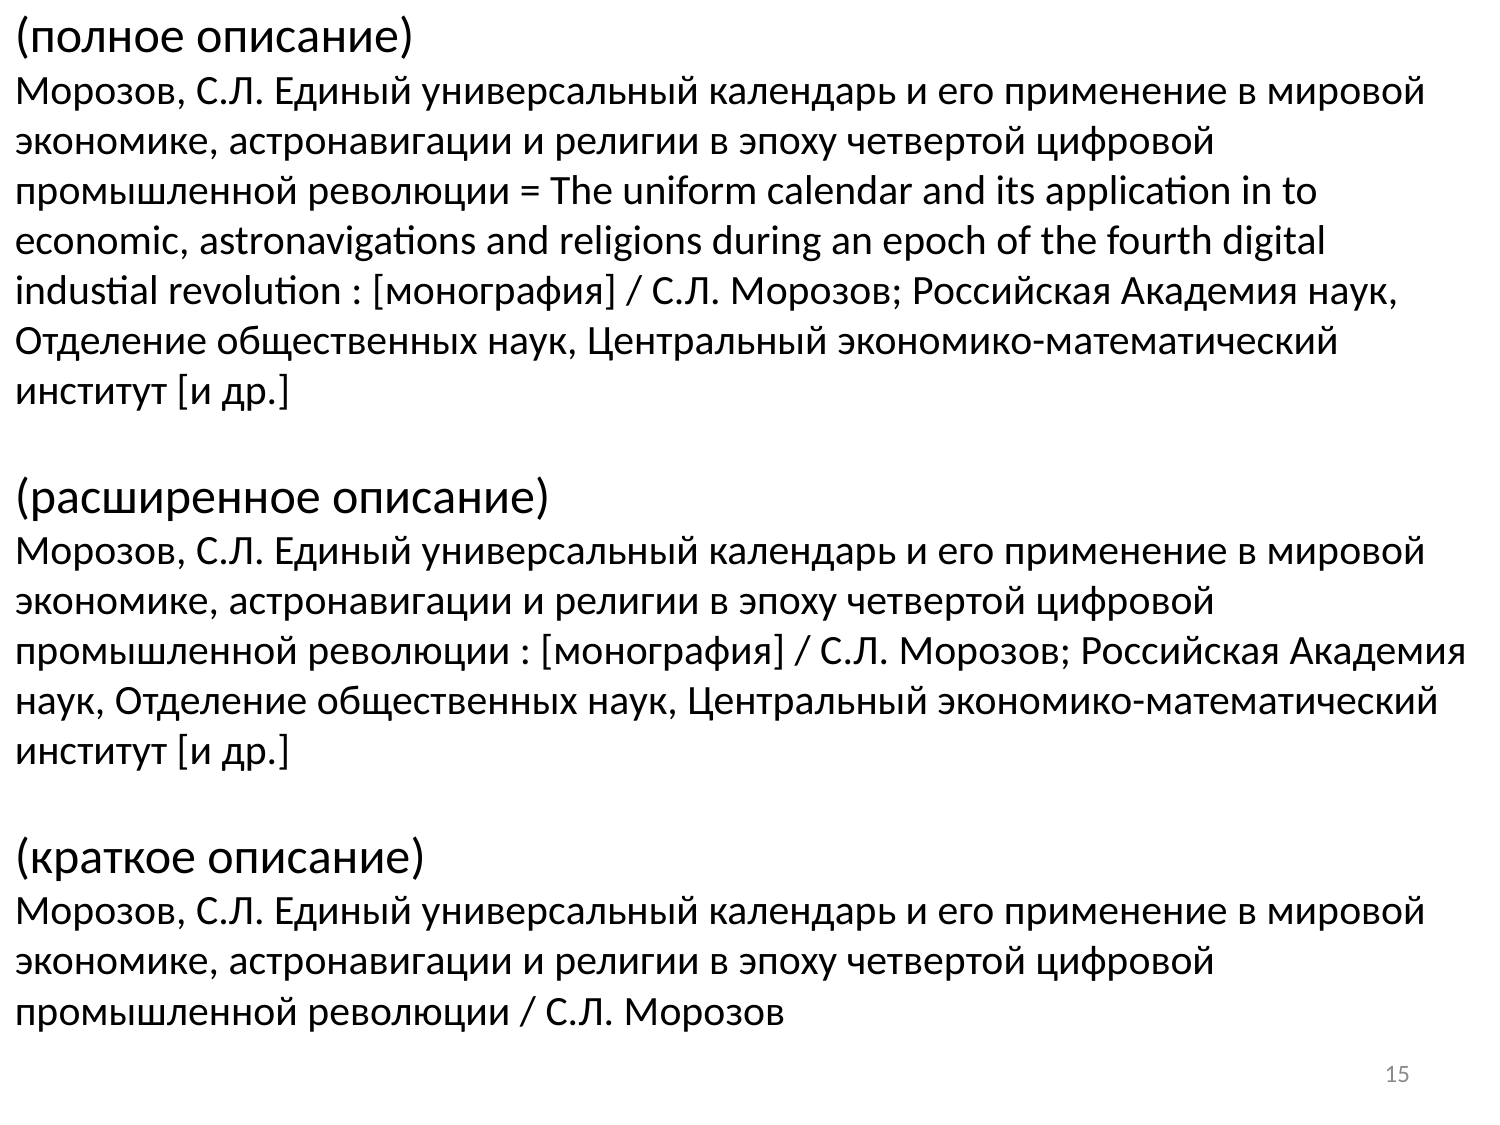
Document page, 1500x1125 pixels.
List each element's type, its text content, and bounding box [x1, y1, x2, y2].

text_box (полное описание) Морозов, С.Л. Единый универсальный календарь и его применение в мировой экономике, астронавигации и религии в эпоху четвертой цифровой промышленной революции = The uniform calendar and its application in to economic, astronavigations and religions during an epoch of the fourth digital industial revolution : [монография] / С.Л. Морозов; Российская Академия наук, Отделение общественных наук, Центральный экономико-математический институт [и др.] (расширенное описание) Морозов, С.Л. Единый универсальный календарь и его применение в мировой экономике, астронавигации и религии в эпоху четвертой цифровой промышленной революции : [монография] / С.Л. Морозов; Российская Академия наук, Отделение общественных наук, Центральный экономико-математический институт [и др.] (краткое описание) Морозов, С.Л. Единый универсальный календарь и его применение в мировой экономике, астронавигации и религии в эпоху четвертой цифровой промышленной революции / С.Л. Морозов [0, 0, 1483, 1041]
slide_number 15 [1074, 1042, 1425, 1103]
